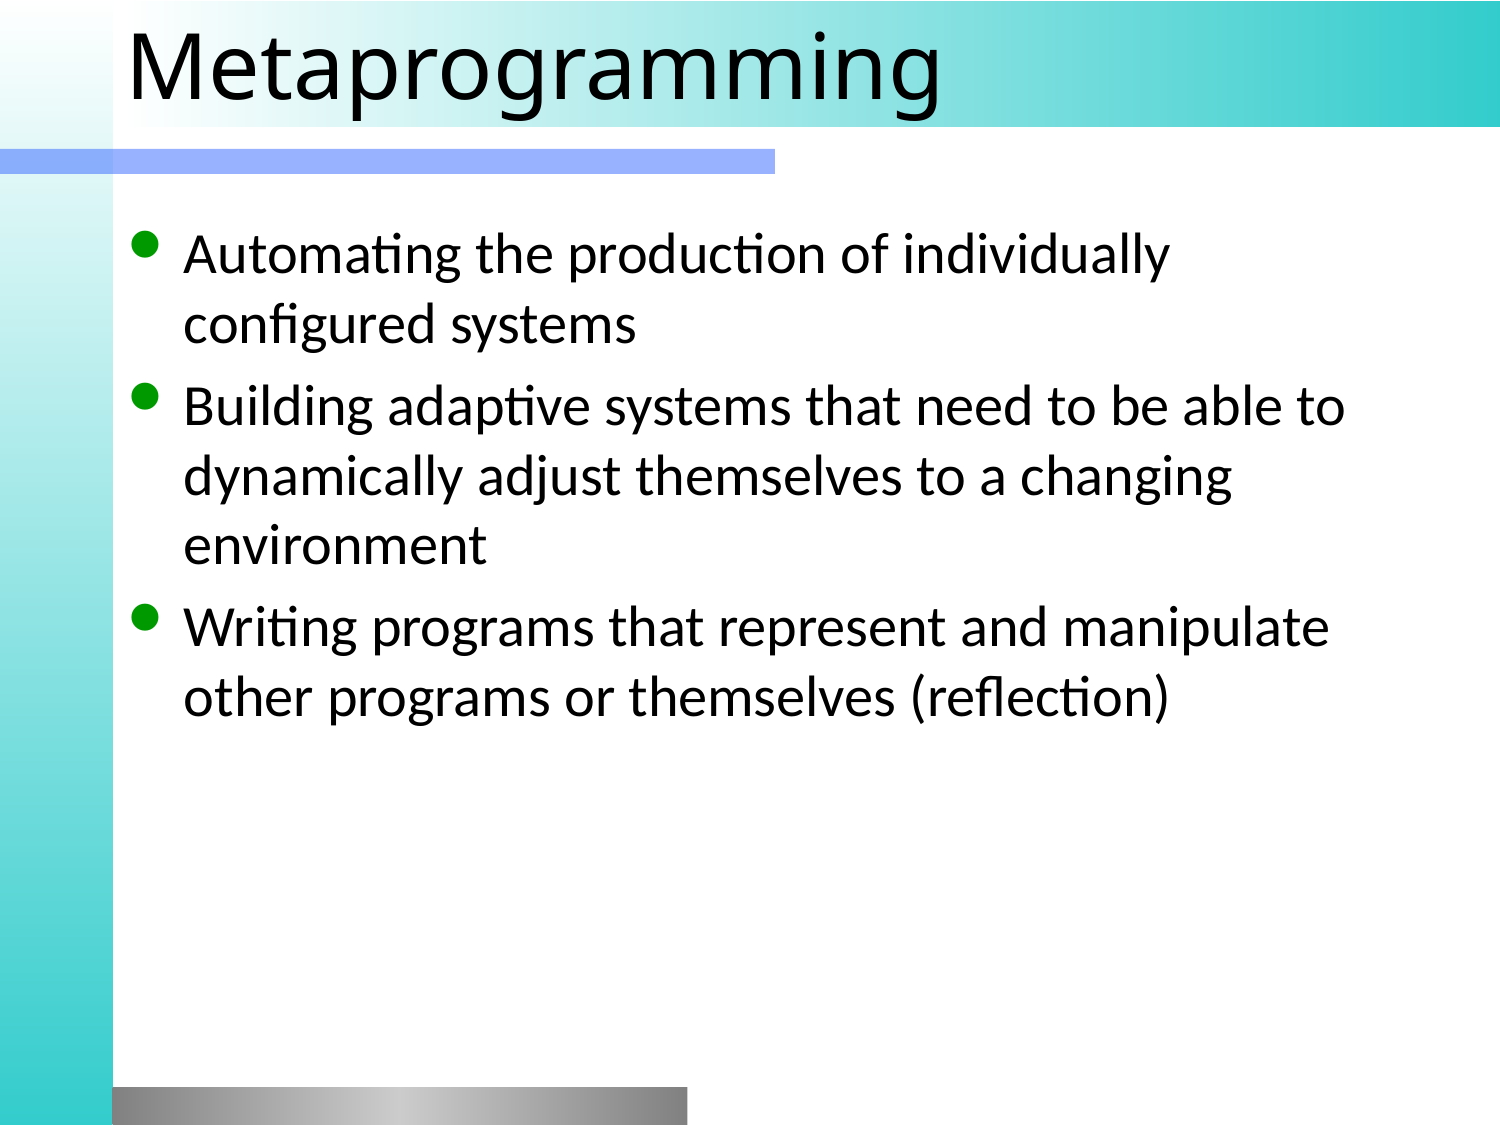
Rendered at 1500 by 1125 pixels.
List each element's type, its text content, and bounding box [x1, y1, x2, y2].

list Automating the production of individually configured systems Building adaptive systems that need to be able to dynamically adjust themselves to a changing environment Writing programs that represent and manipulate other programs or themselves (reflection) [112, 207, 1388, 1073]
title Metaprogramming [110, 0, 1500, 126]
